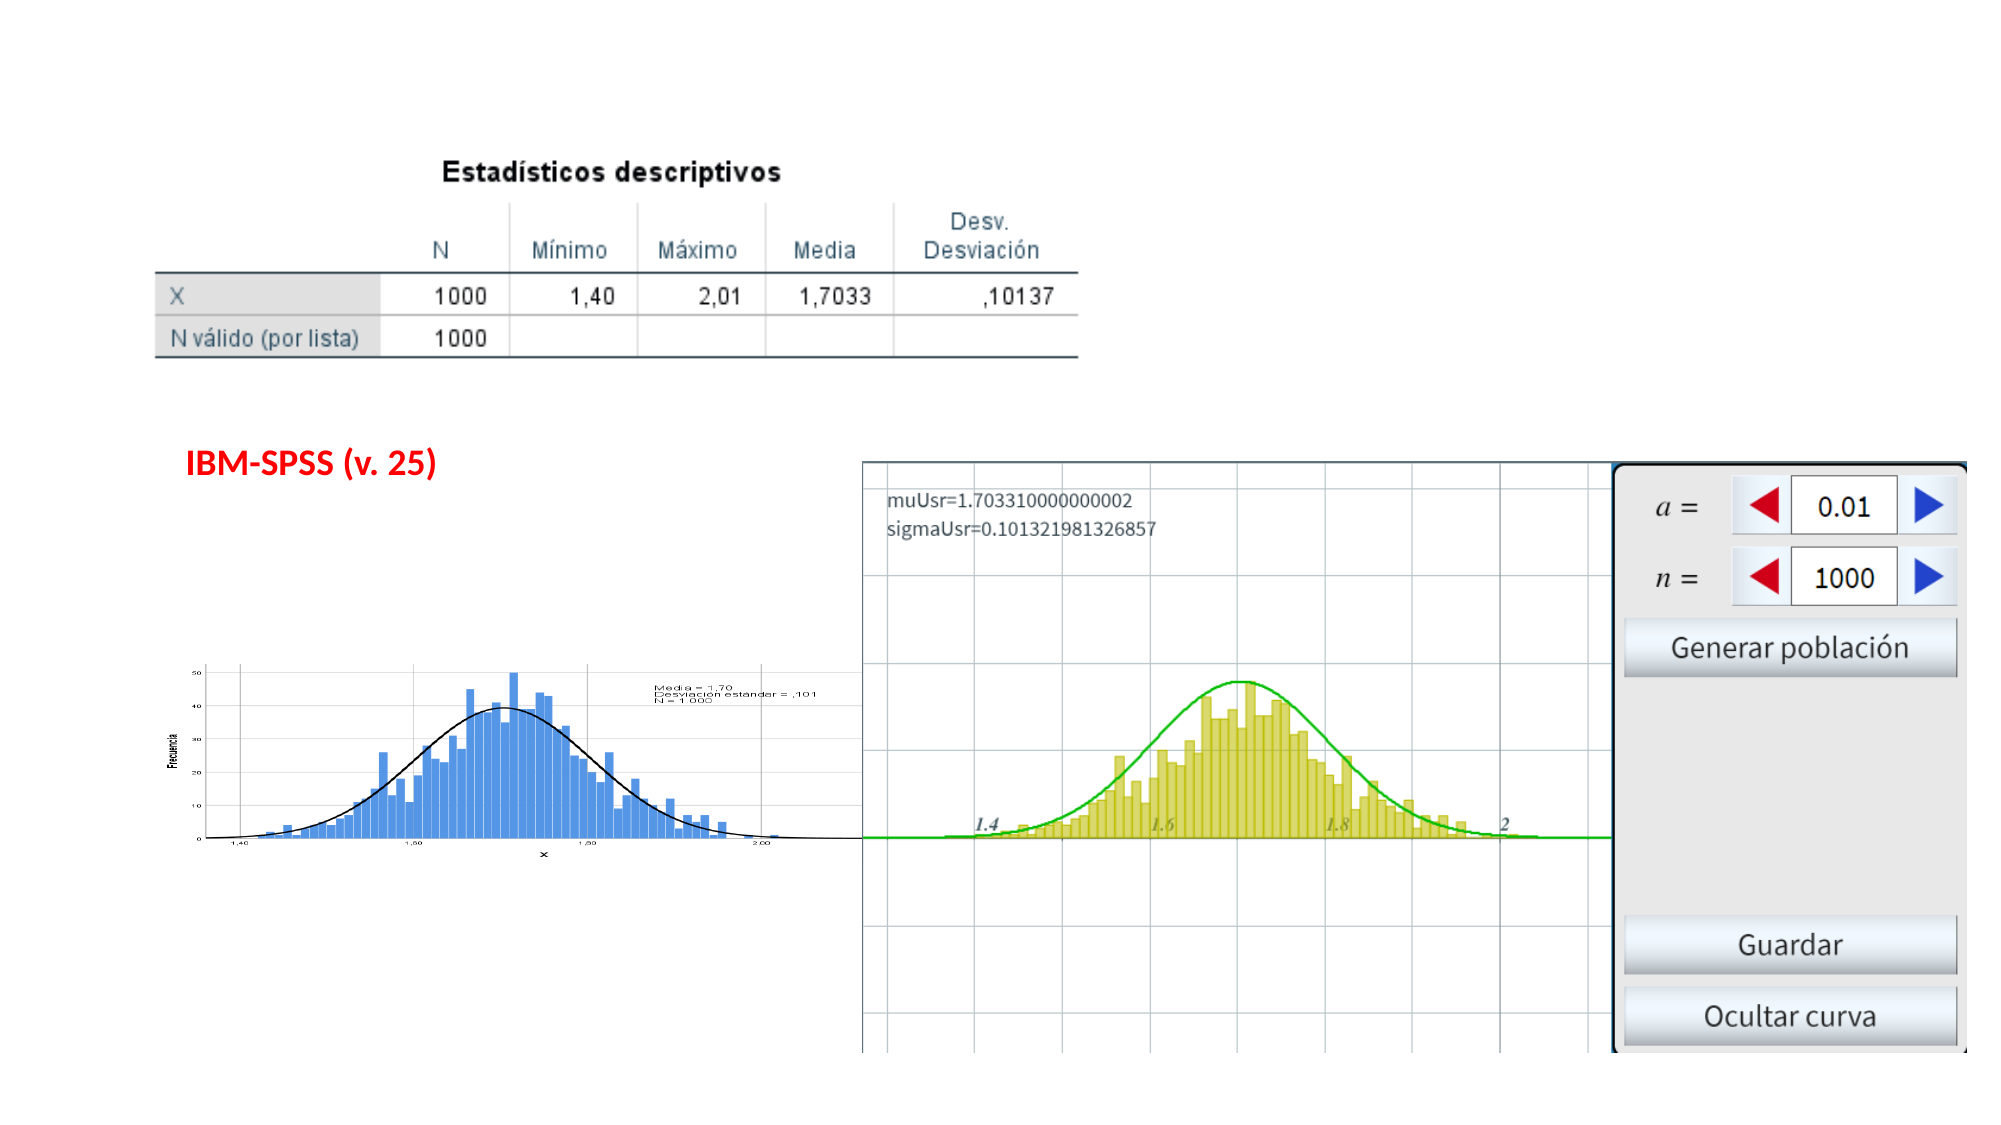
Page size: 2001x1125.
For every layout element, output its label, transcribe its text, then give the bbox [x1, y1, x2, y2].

picture [146, 140, 1092, 372]
picture [146, 461, 1967, 1053]
text_box IBM-SPSS (v. 25) [170, 431, 453, 491]
